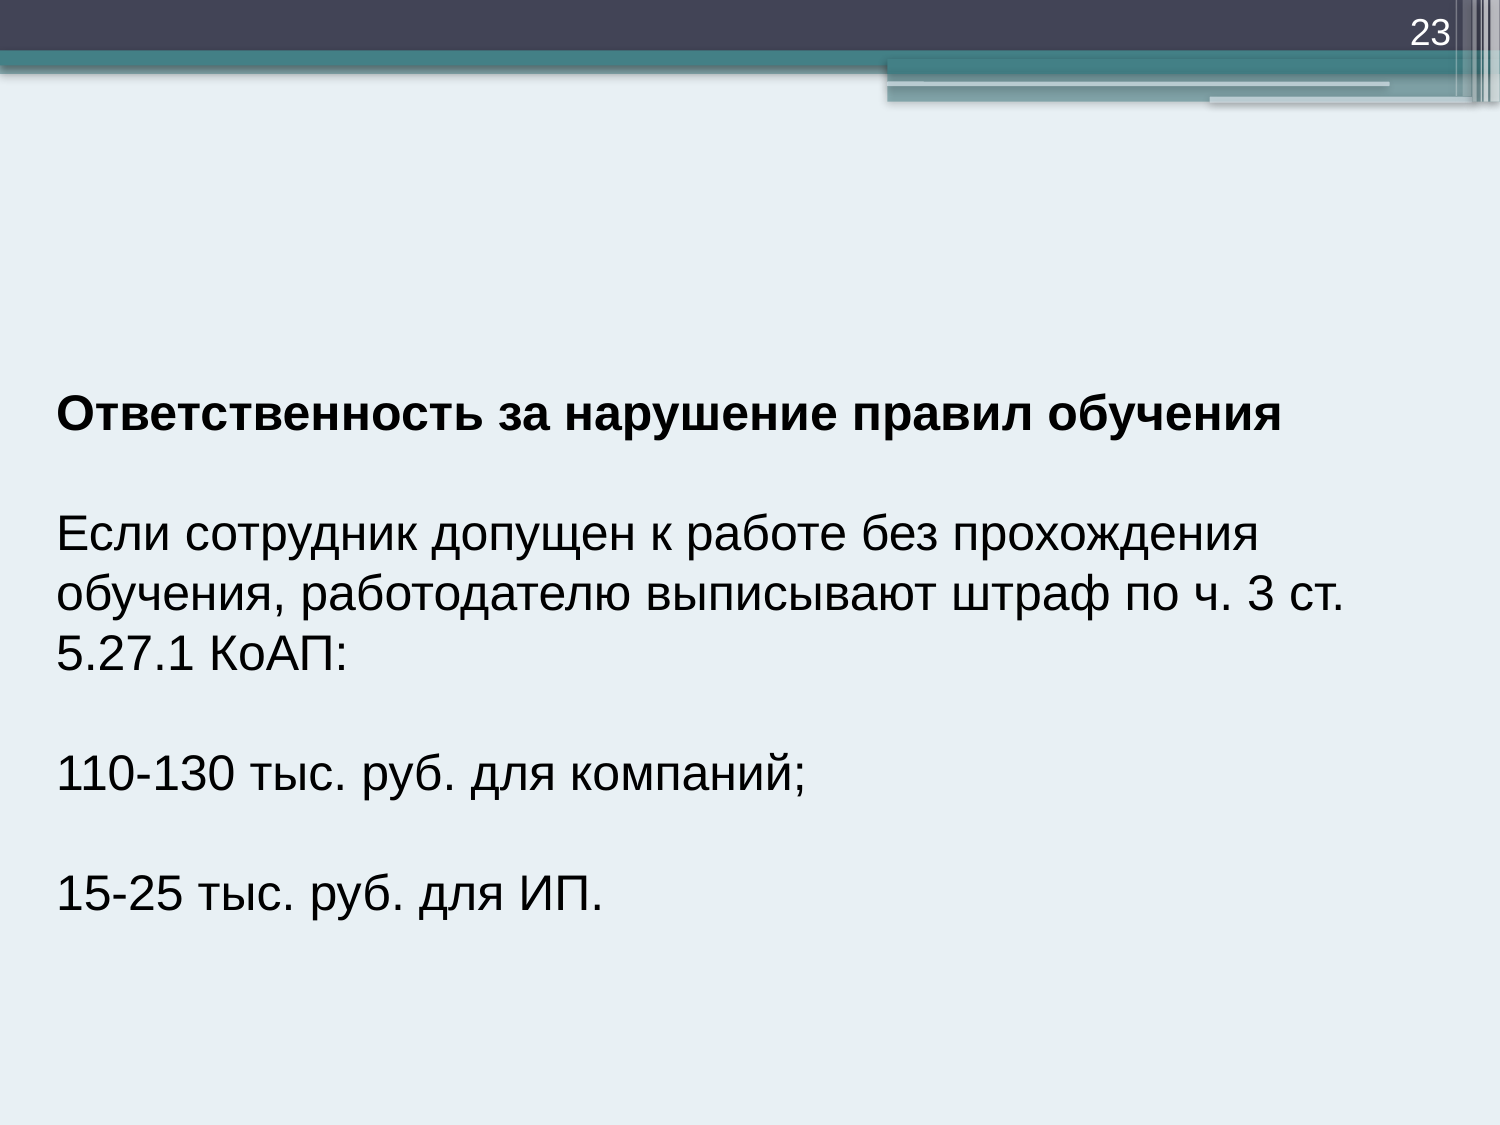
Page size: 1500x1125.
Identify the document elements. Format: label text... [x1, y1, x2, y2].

text_box Ответственность за нарушение правил обучения Если сотрудник допущен к работе без прохождения обучения, работодателю выписывают штраф по ч. 3 ст. 5.27.1 КоАП: 110-130 тыс. руб. для компаний; 15-25 тыс. руб. для ИП. [41, 373, 1459, 928]
slide_number 23 [1341, 0, 1466, 61]
